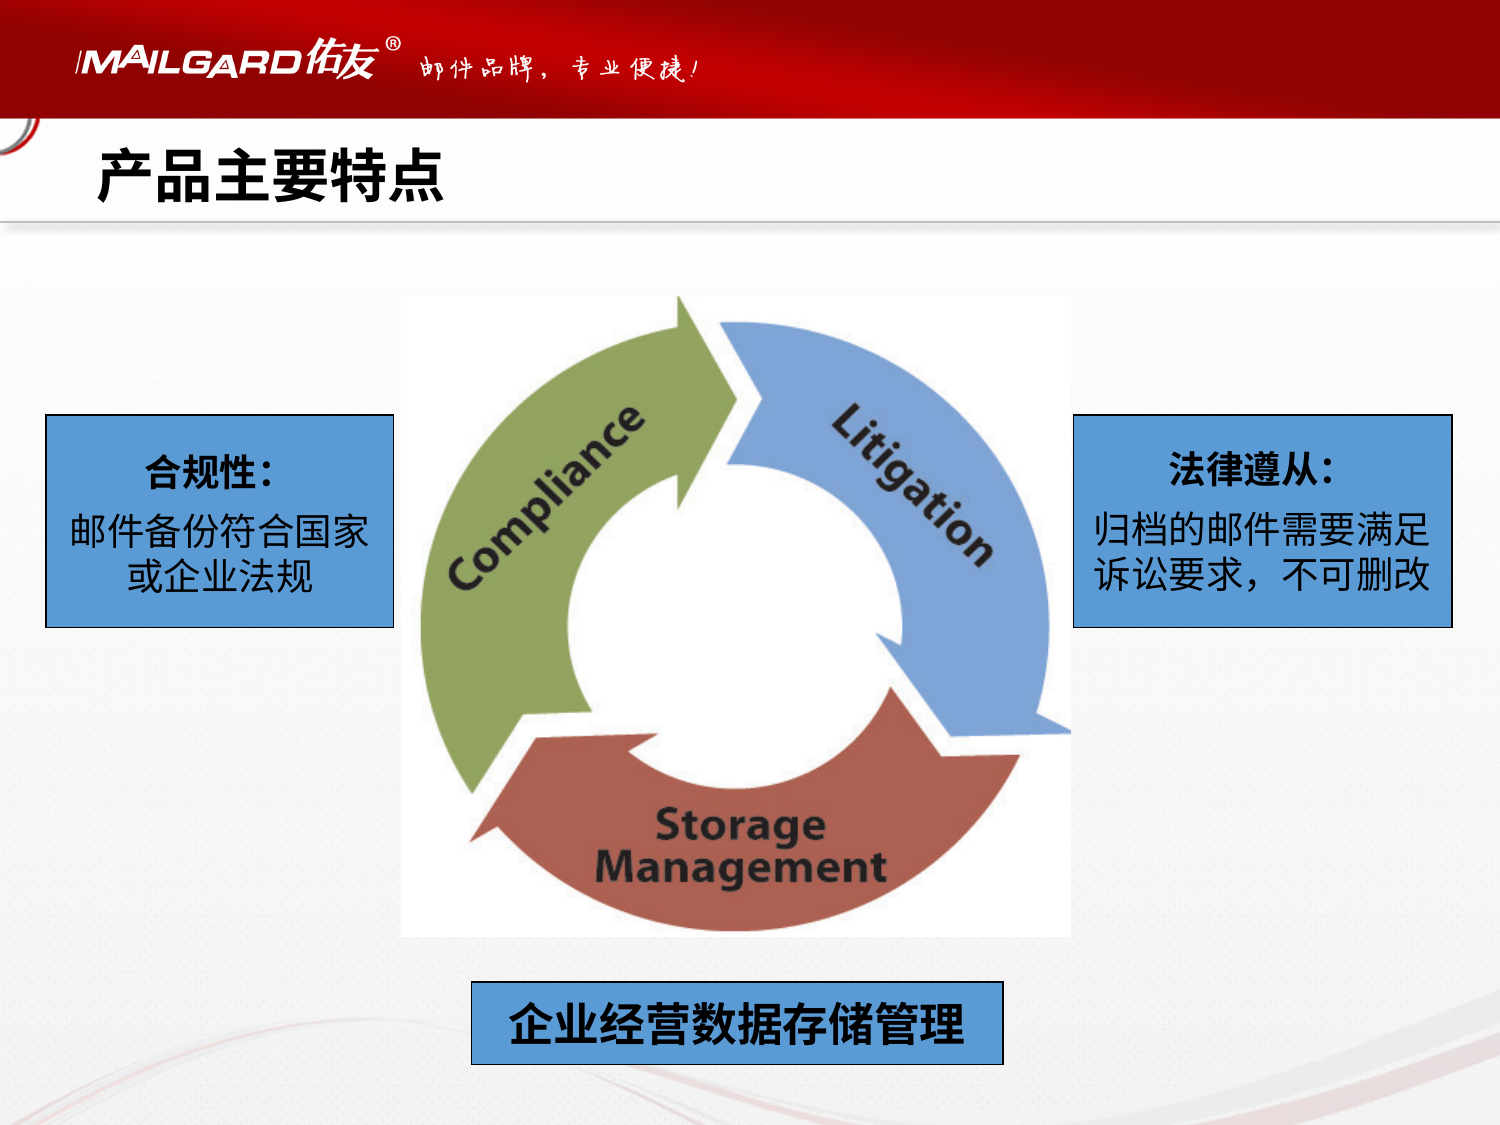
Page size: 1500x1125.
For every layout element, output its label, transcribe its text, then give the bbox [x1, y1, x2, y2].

text_box 法律遵从： 归档的邮件需要满足 诉讼要求，不可删改 [1073, 415, 1452, 628]
text_box 企业经营数据存储管理 [471, 981, 1003, 1065]
picture [0, 223, 1500, 1125]
text_box 产品主要特点 [81, 131, 628, 217]
text_box 合规性： 邮件备份符合国家 或企业法规 [46, 414, 394, 628]
picture [0, 0, 1500, 221]
